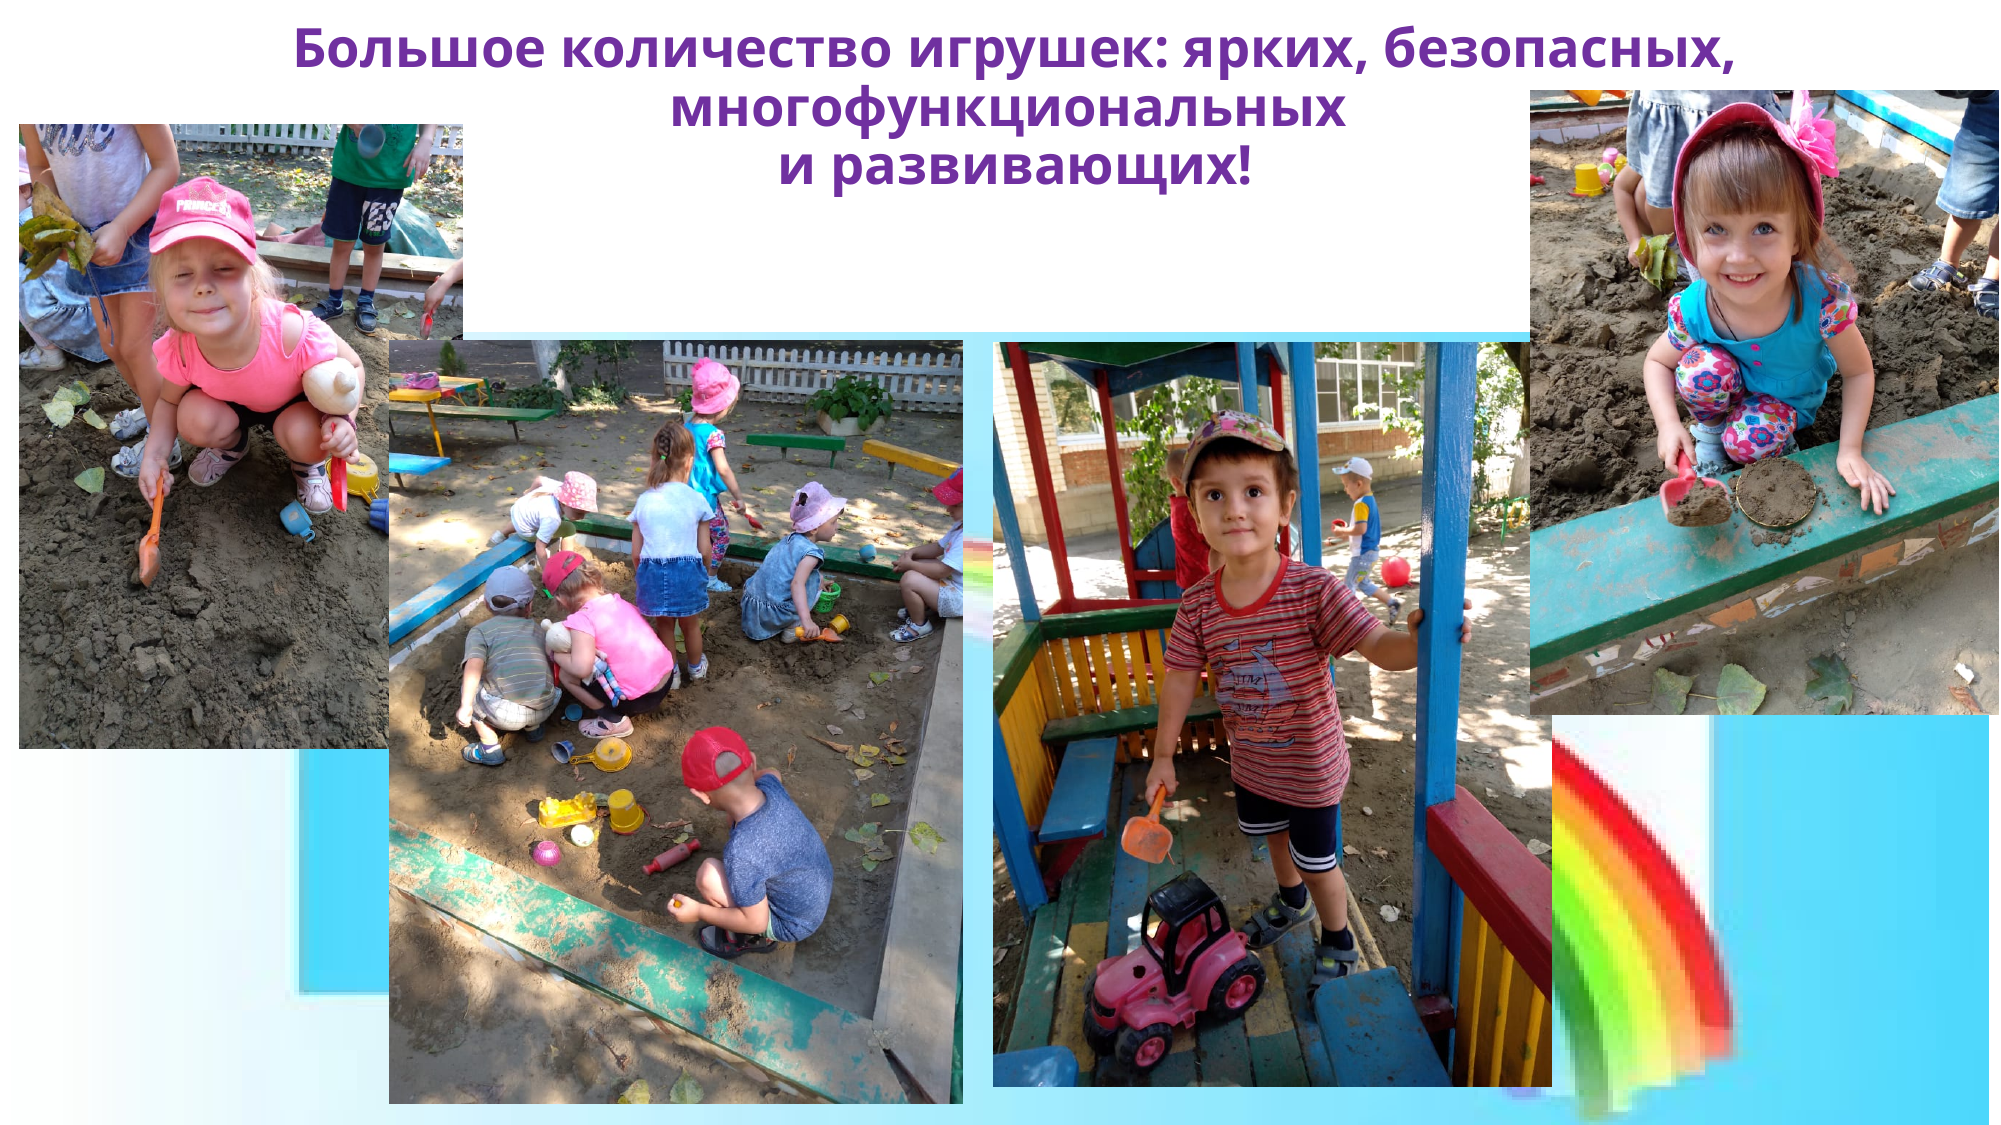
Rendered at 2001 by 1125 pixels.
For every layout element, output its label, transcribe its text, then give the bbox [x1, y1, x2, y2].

title Большое количество игрушек: ярких, безопасных, многофункциональных и развивающих! [31, 0, 2000, 218]
picture [11, 90, 1999, 1125]
